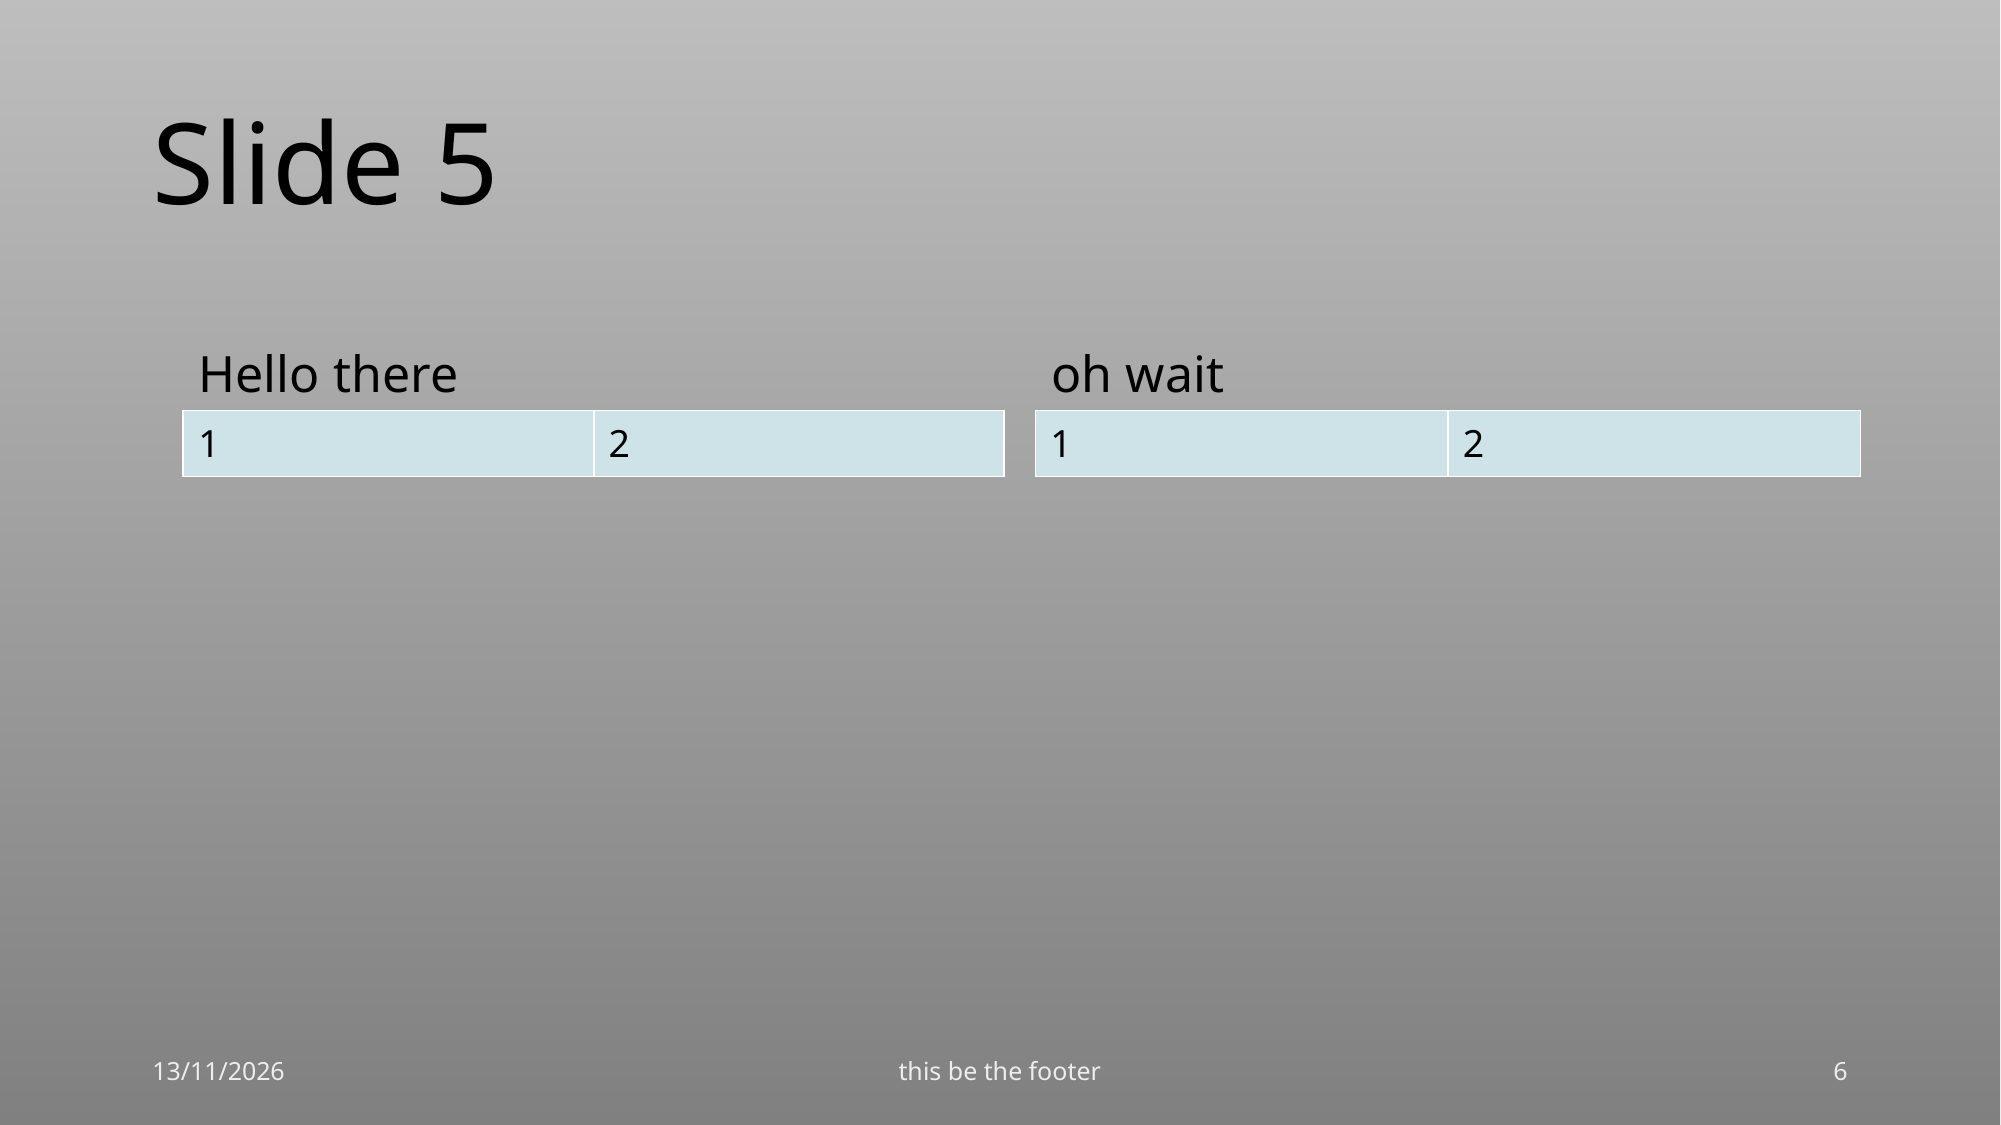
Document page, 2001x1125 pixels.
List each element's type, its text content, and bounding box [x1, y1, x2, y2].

slide_number ‹#› [1412, 1042, 1863, 1103]
table_header 1 [1036, 411, 1447, 476]
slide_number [137, 1042, 588, 1103]
table_header 2 [595, 411, 1003, 476]
picture [0, 0, 2001, 1125]
footer this be the footer [662, 1042, 1338, 1103]
list oh wait [1036, 275, 1863, 411]
list Hello there [183, 275, 1009, 411]
table_header 1 [184, 411, 593, 476]
title Slide 5 [137, 59, 1863, 278]
table_header 2 [1449, 411, 1860, 476]
